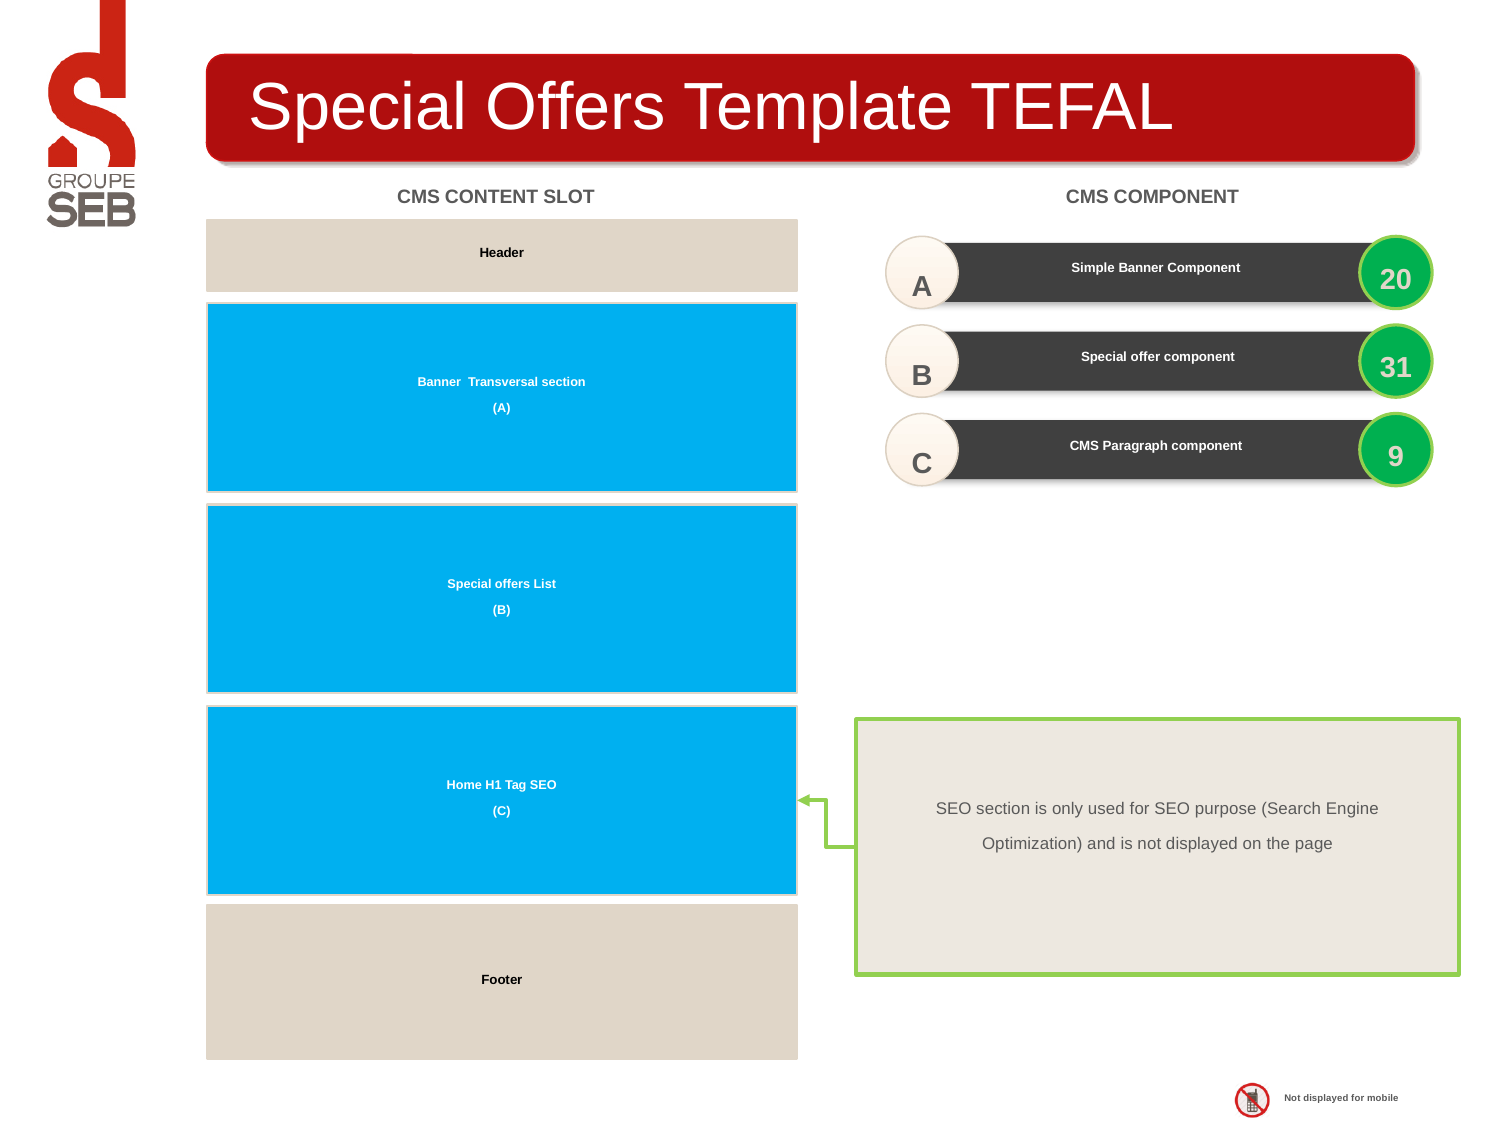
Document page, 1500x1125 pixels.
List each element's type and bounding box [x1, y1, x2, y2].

text_box [885, 236, 1433, 309]
text_box [204, 502, 799, 696]
text_box [204, 172, 799, 293]
title [234, 56, 1400, 149]
text_box [885, 413, 1433, 486]
text_box [1270, 1082, 1500, 1117]
text_box [885, 324, 1433, 398]
text_box [981, 172, 1324, 228]
text_box [204, 704, 1459, 975]
text_box [204, 903, 799, 1061]
text_box [204, 301, 799, 494]
picture [1233, 1081, 1270, 1118]
picture [0, 0, 182, 266]
